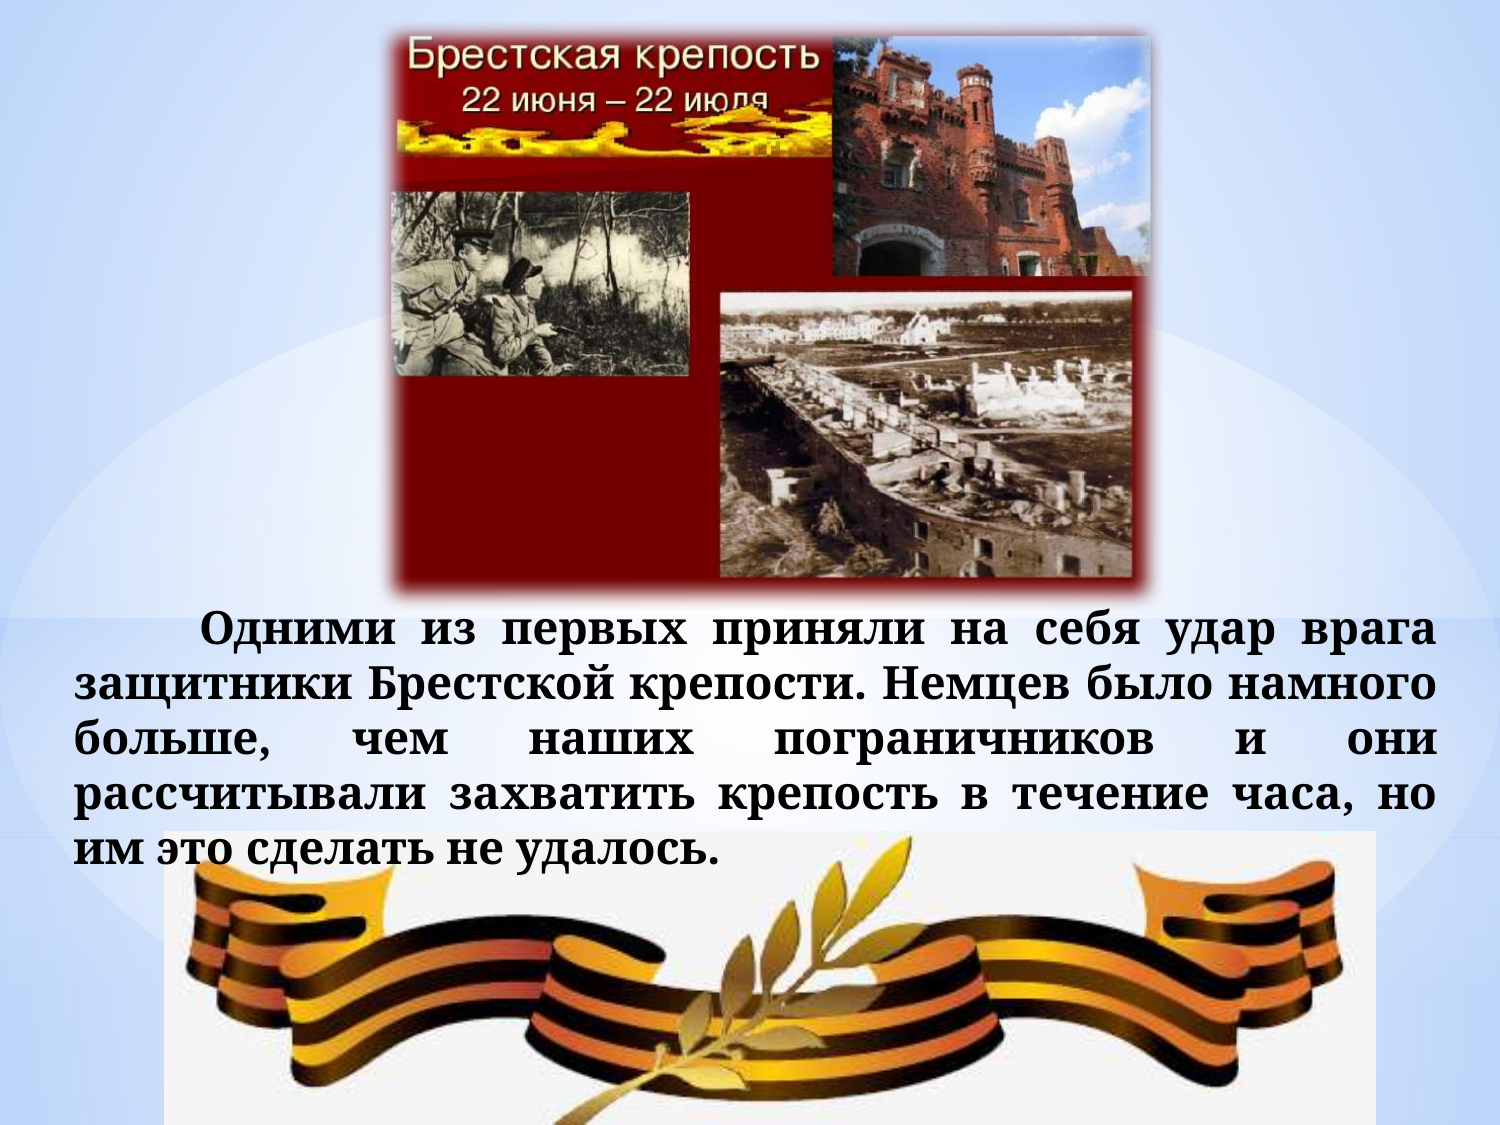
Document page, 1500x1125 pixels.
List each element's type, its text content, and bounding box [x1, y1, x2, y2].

picture [163, 831, 1377, 1125]
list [375, 18, 1165, 612]
text_box Одними из первых приняли на себя удар врага защитники Брестской крепости. Немцев было намного больше, чем наших пограничников и они рассчитывали захватить крепость в течение часа, но им это сделать не удалось. [58, 395, 1453, 881]
